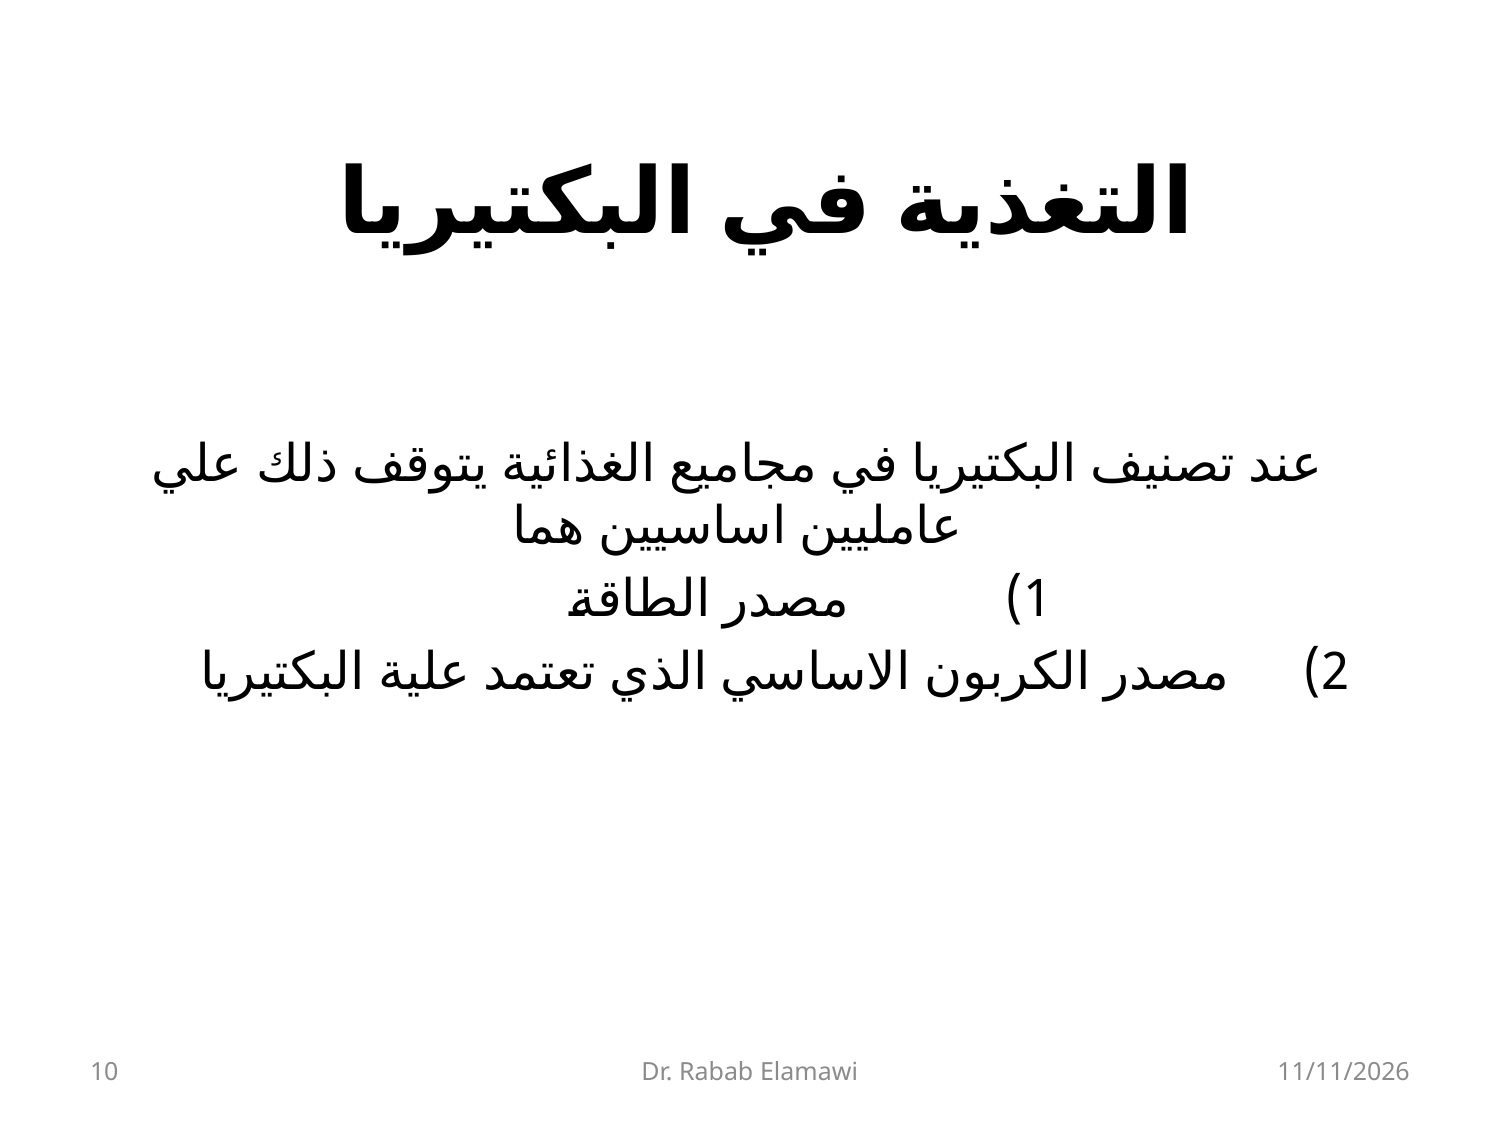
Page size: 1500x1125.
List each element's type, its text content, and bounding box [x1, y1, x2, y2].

slide_number 10 [75, 1042, 425, 1103]
subtitle عند تصنيف البكتيريا في مجاميع الغذائية يتوقف ذلك علي عامليين اساسيين هما مصدر الطاقة مصدر الكربون الاساسي الذي تعتمد علية البكتيريا [58, 421, 1417, 710]
title التغذية في البكتيريا [117, 46, 1393, 348]
footer Dr. Rabab Elamawi [512, 1042, 988, 1103]
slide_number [1074, 1042, 1425, 1103]
